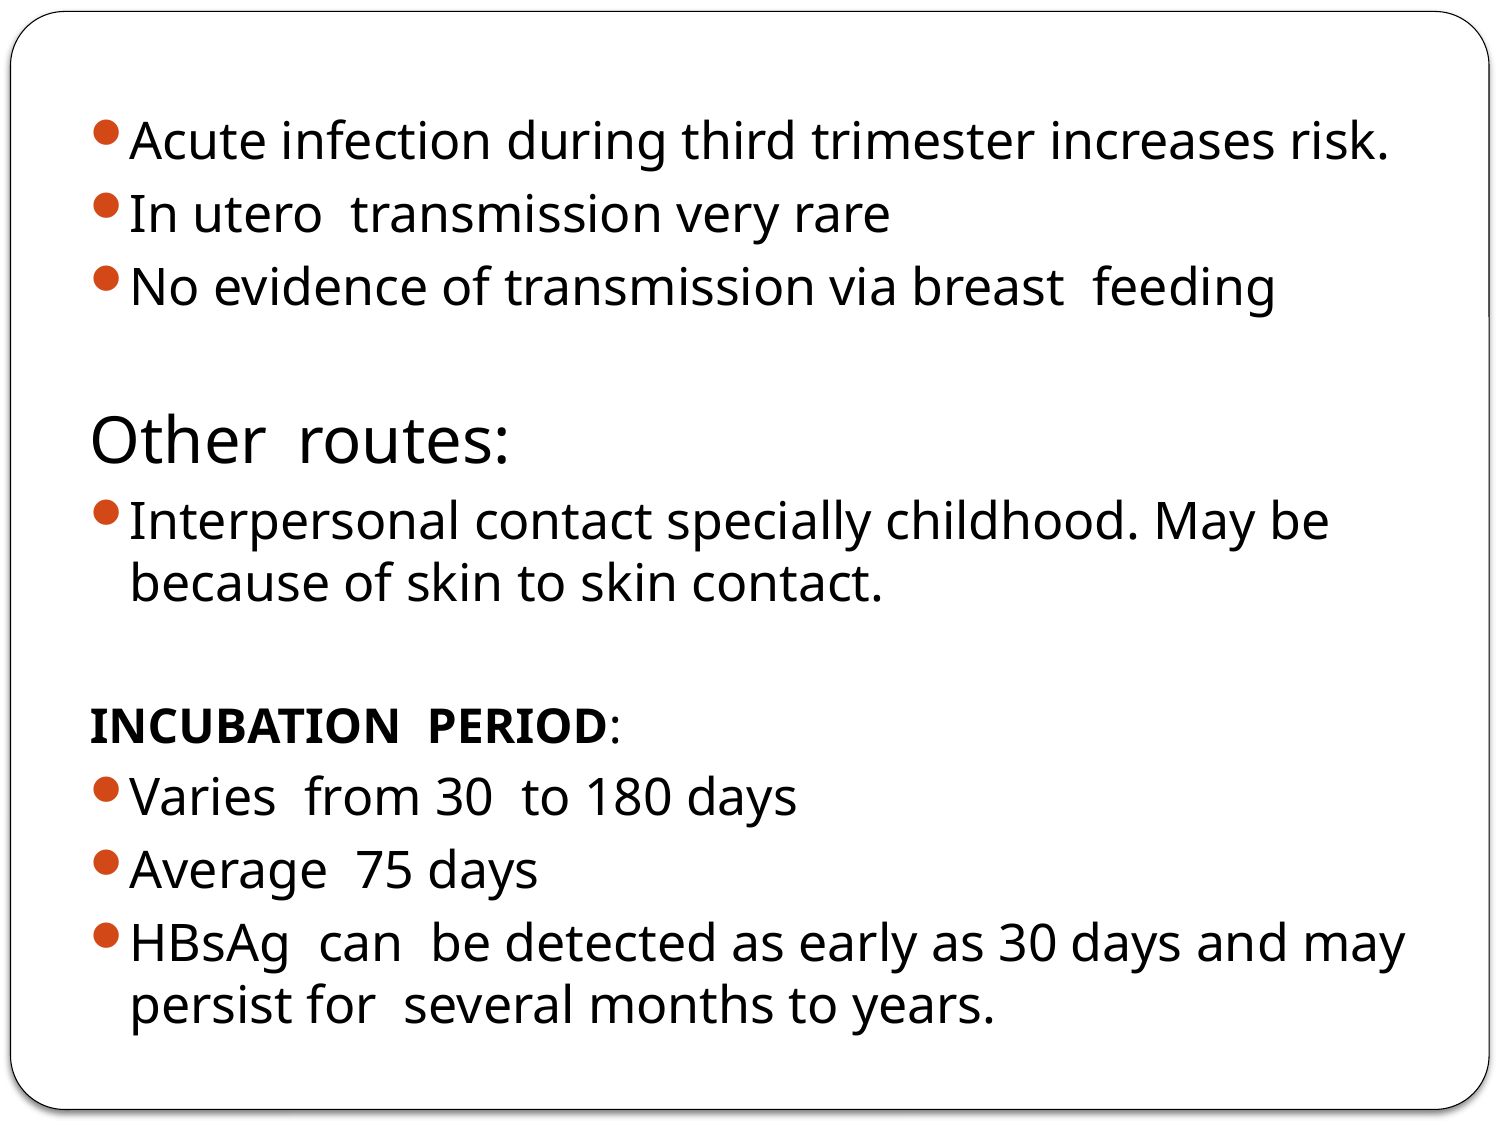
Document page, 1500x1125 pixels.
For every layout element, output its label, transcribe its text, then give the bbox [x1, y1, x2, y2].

list Acute infection during third trimester increases risk. In utero transmission very rare No evidence of transmission via breast feeding Other routes: Interpersonal contact specially childhood. May be because of skin to skin contact. INCUBATION PERIOD: Varies from 30 to 180 days Average 75 days HBsAg can be detected as early as 30 days and may persist for several months to years. [75, 99, 1425, 1100]
